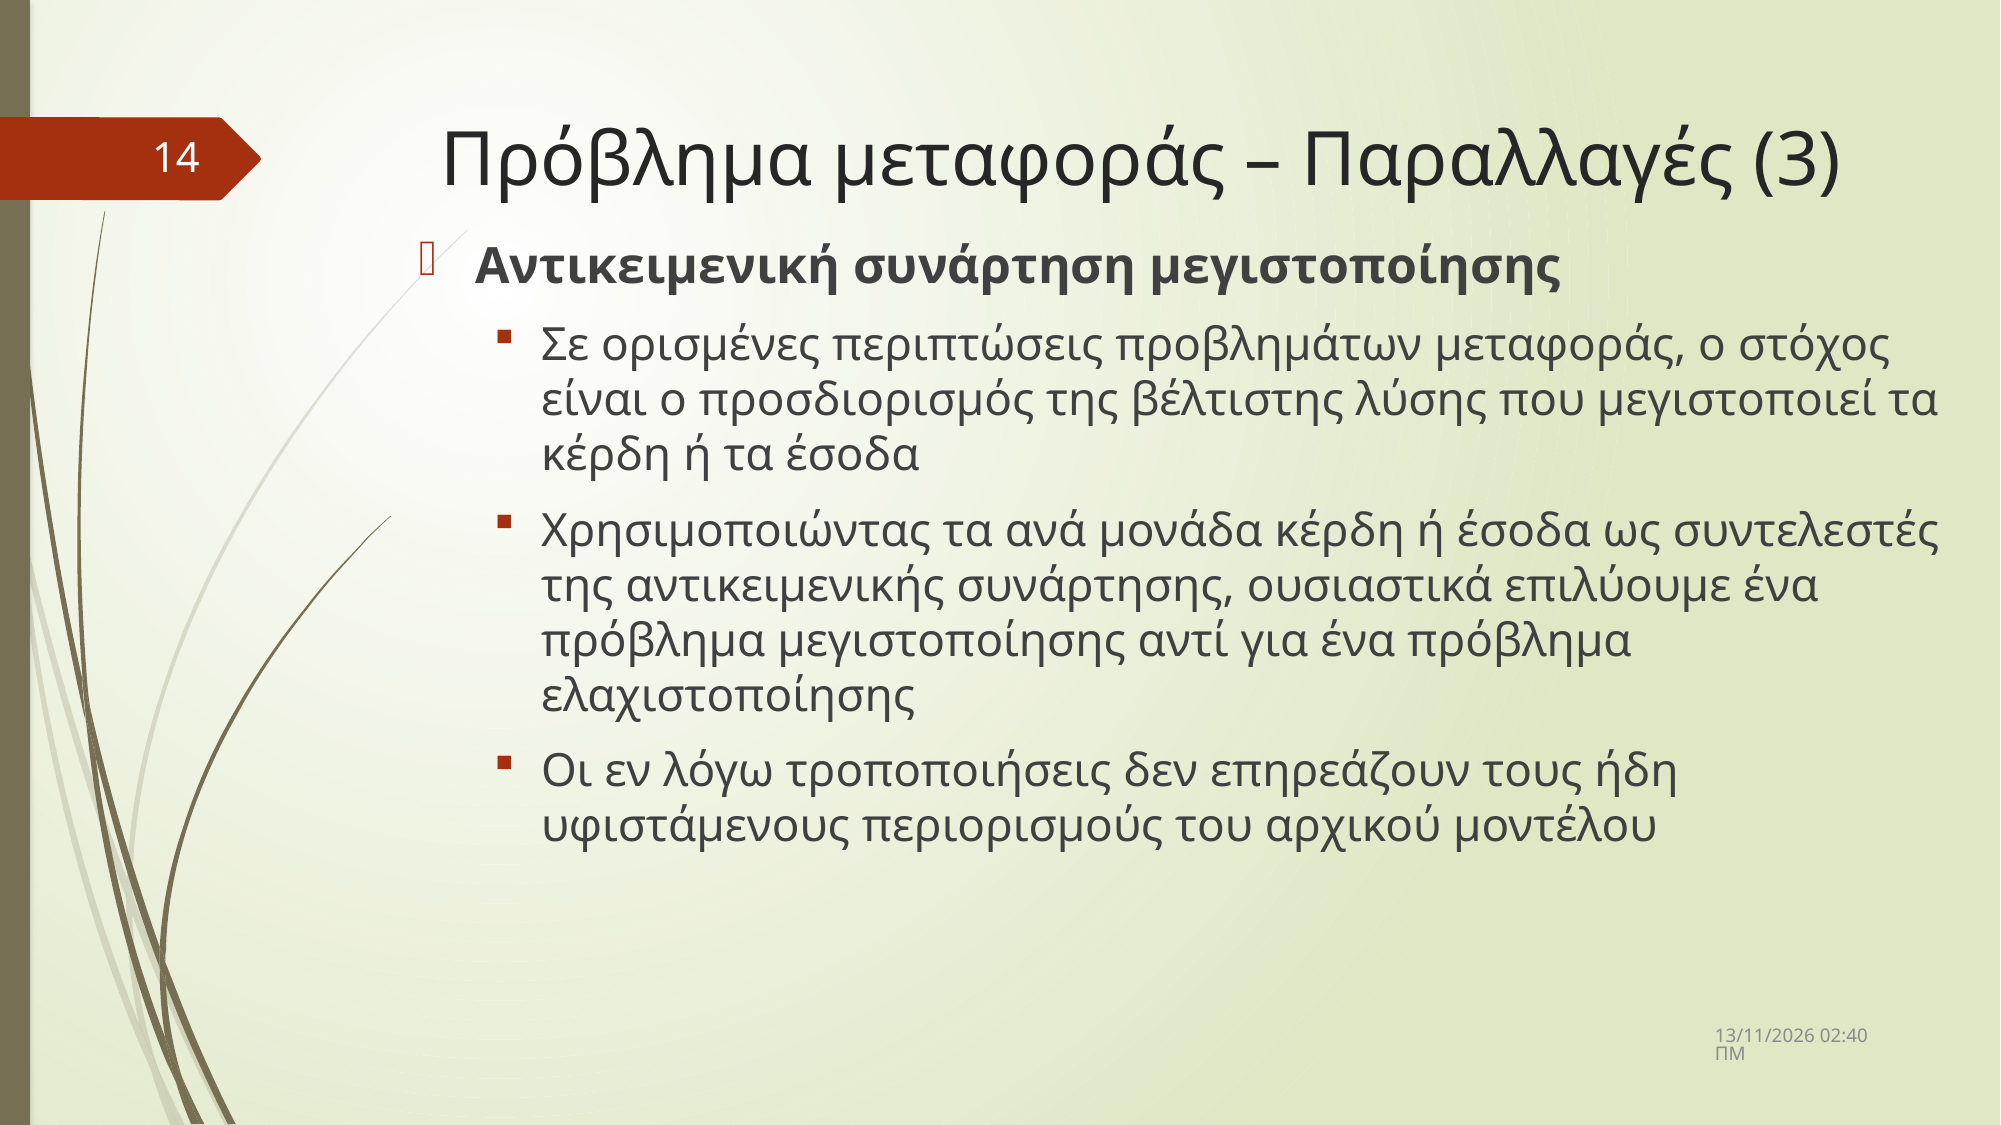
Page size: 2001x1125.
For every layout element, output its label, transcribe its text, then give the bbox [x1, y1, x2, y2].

list Αντικειμενική συνάρτηση μεγιστοποίησης Σε ορισμένες περιπτώσεις προβλημάτων μεταφοράς, ο στόχος είναι ο προσδιορισμός της βέλτιστης λύσης που μεγιστοποιεί τα κέρδη ή τα έσοδα Χρησιμοποιώντας τα ανά μονάδα κέρδη ή έσοδα ως συντελεστές της αντικειμενικής συνάρτησης, ουσιαστικά επιλύουμε ένα πρόβλημα μεγιστοποίησης αντί για ένα πρόβλημα ελαχιστοποίησης Οι εν λόγω τροποποιήσεις δεν επηρεάζουν τους ήδη υφιστάμενους περιορισμούς του αρχικού μοντέλου [404, 226, 2000, 1125]
slide_number 14 [87, 129, 216, 190]
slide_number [1699, 1005, 1888, 1067]
title Πρόβλημα μεταφοράς – Παραλλαγές (3) [425, 102, 1917, 226]
